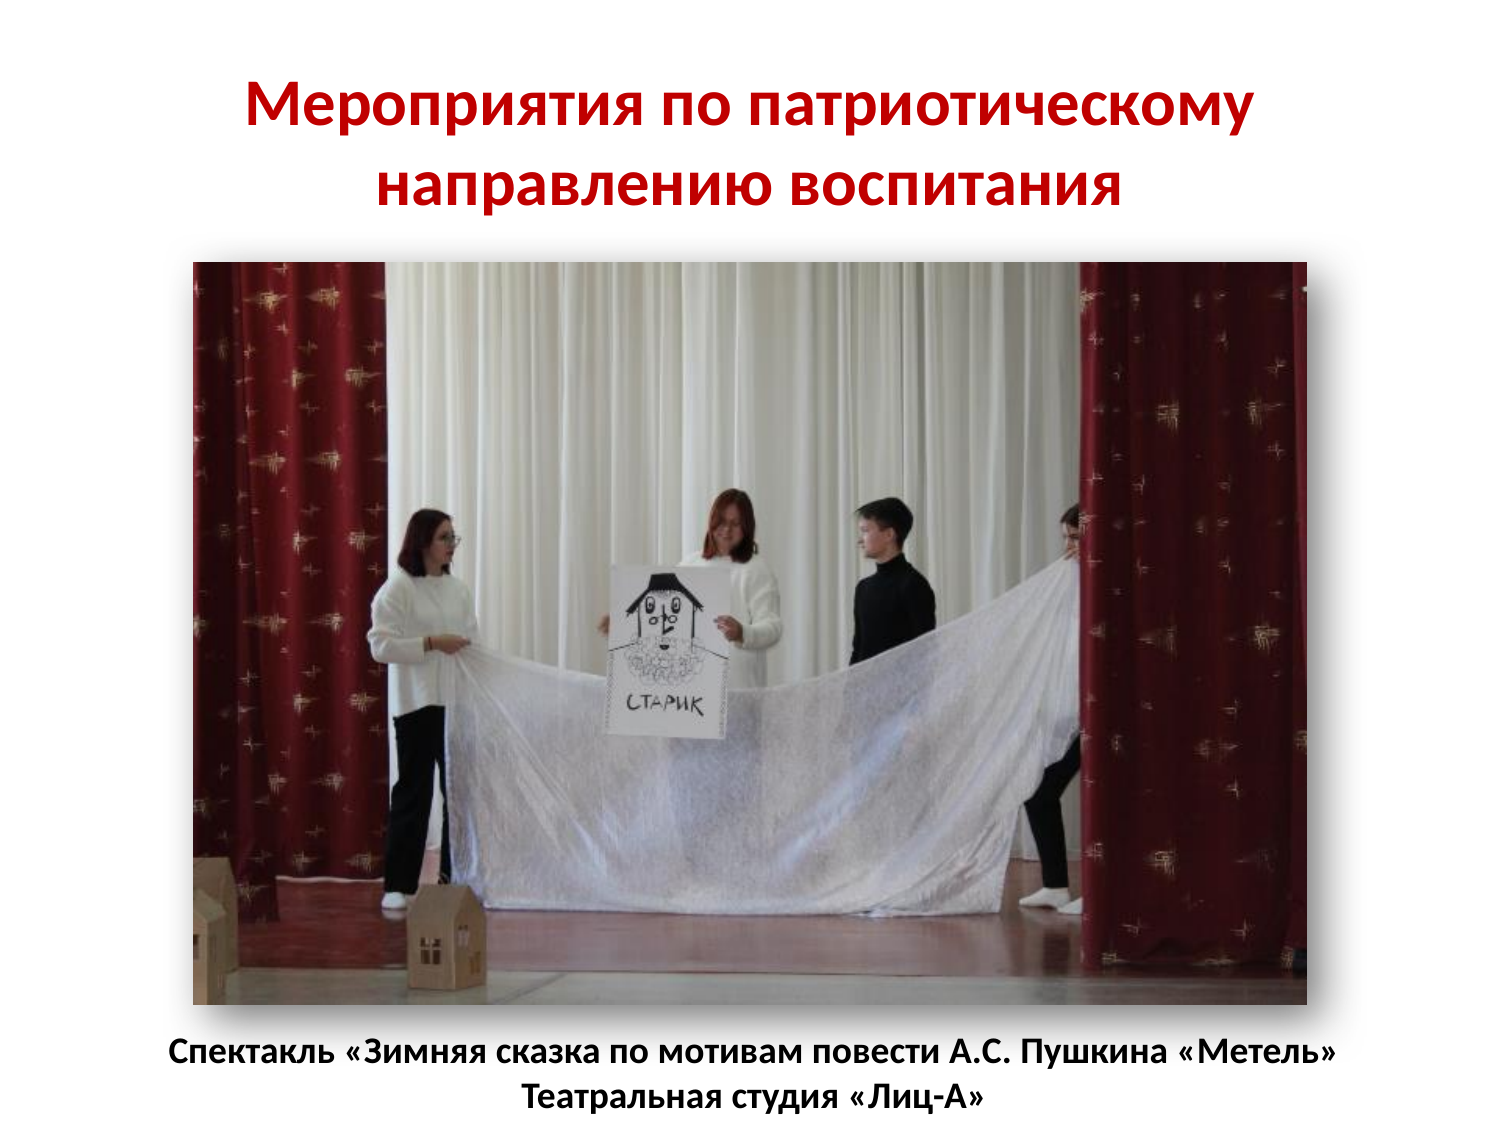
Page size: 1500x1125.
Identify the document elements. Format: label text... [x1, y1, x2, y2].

title Мероприятия по патриотическому направлению воспитания [75, 45, 1425, 233]
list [192, 262, 1307, 1006]
text_box Спектакль «Зимняя сказка по мотивам повести А.С. Пушкина «Метель» Театральная студия «Лиц-А» [153, 1018, 1356, 1124]
